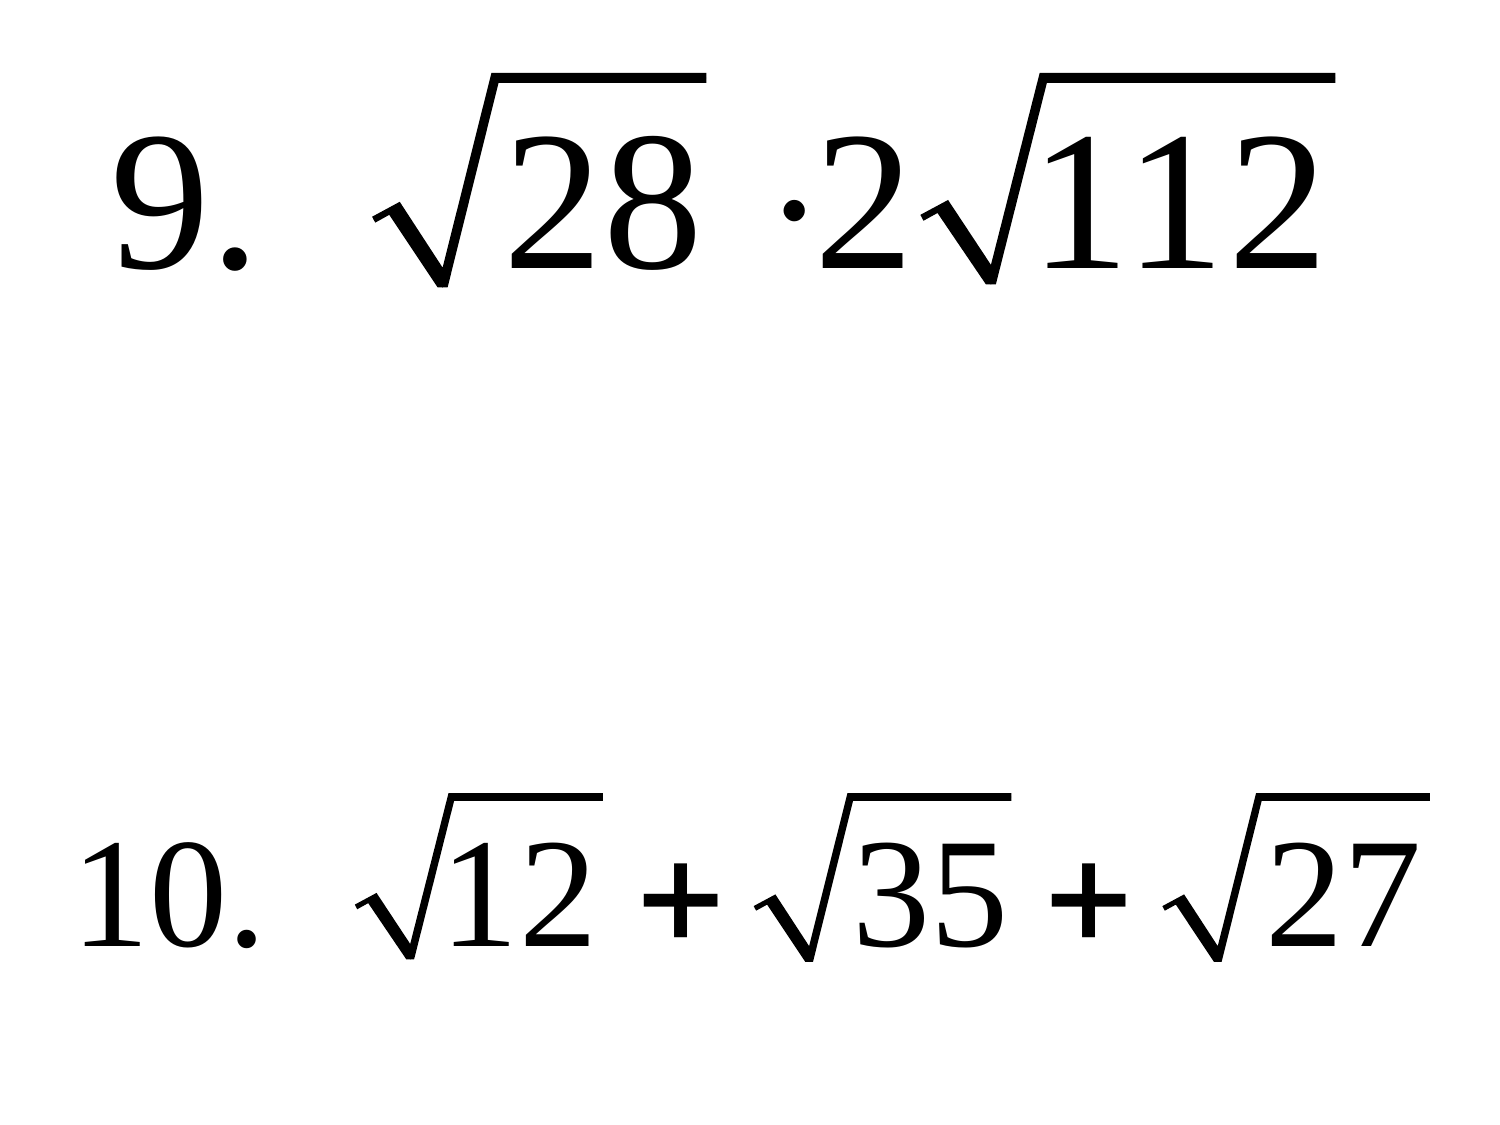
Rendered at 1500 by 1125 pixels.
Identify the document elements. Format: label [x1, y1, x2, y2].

text_box [99, 49, 1363, 309]
text_box [74, 774, 1451, 979]
